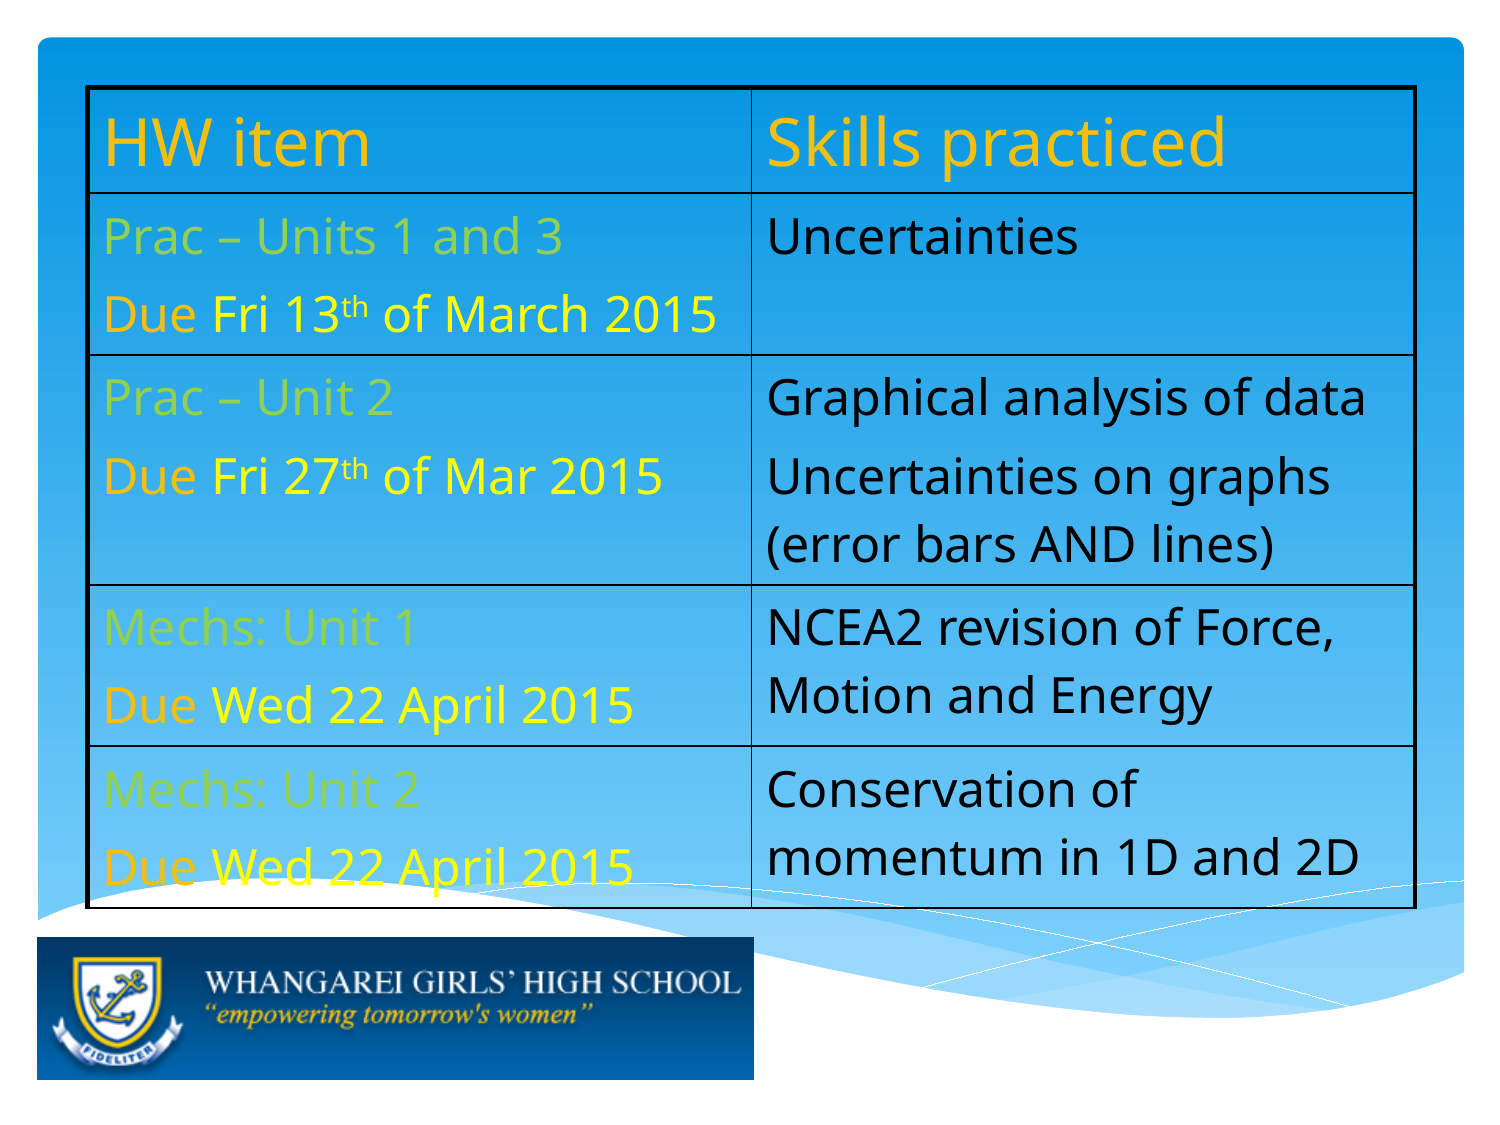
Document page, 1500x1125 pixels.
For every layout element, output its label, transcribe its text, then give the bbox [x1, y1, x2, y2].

table_cell Prac – Units 1 and 3 Due Fri 13th of March 2015 [90, 194, 751, 354]
table_cell NCEA2 revision of Force, Motion and Energy [752, 586, 1413, 745]
picture [37, 937, 754, 1080]
table_cell Conservation of momentum in 1D and 2D [752, 747, 1413, 907]
table_header HW item [90, 90, 751, 192]
table_cell Graphical analysis of data Uncertainties on graphs (error bars AND lines) [752, 356, 1413, 584]
table_header Skills practiced [752, 90, 1413, 192]
table_cell Prac – Unit 2 Due Fri 27th of Mar 2015 [90, 356, 751, 584]
table_cell Mechs: Unit 1 Due Wed 22 April 2015 [90, 586, 751, 745]
table_cell Uncertainties [752, 194, 1413, 354]
table_cell Mechs: Unit 2 Due Wed 22 April 2015 [90, 747, 751, 907]
